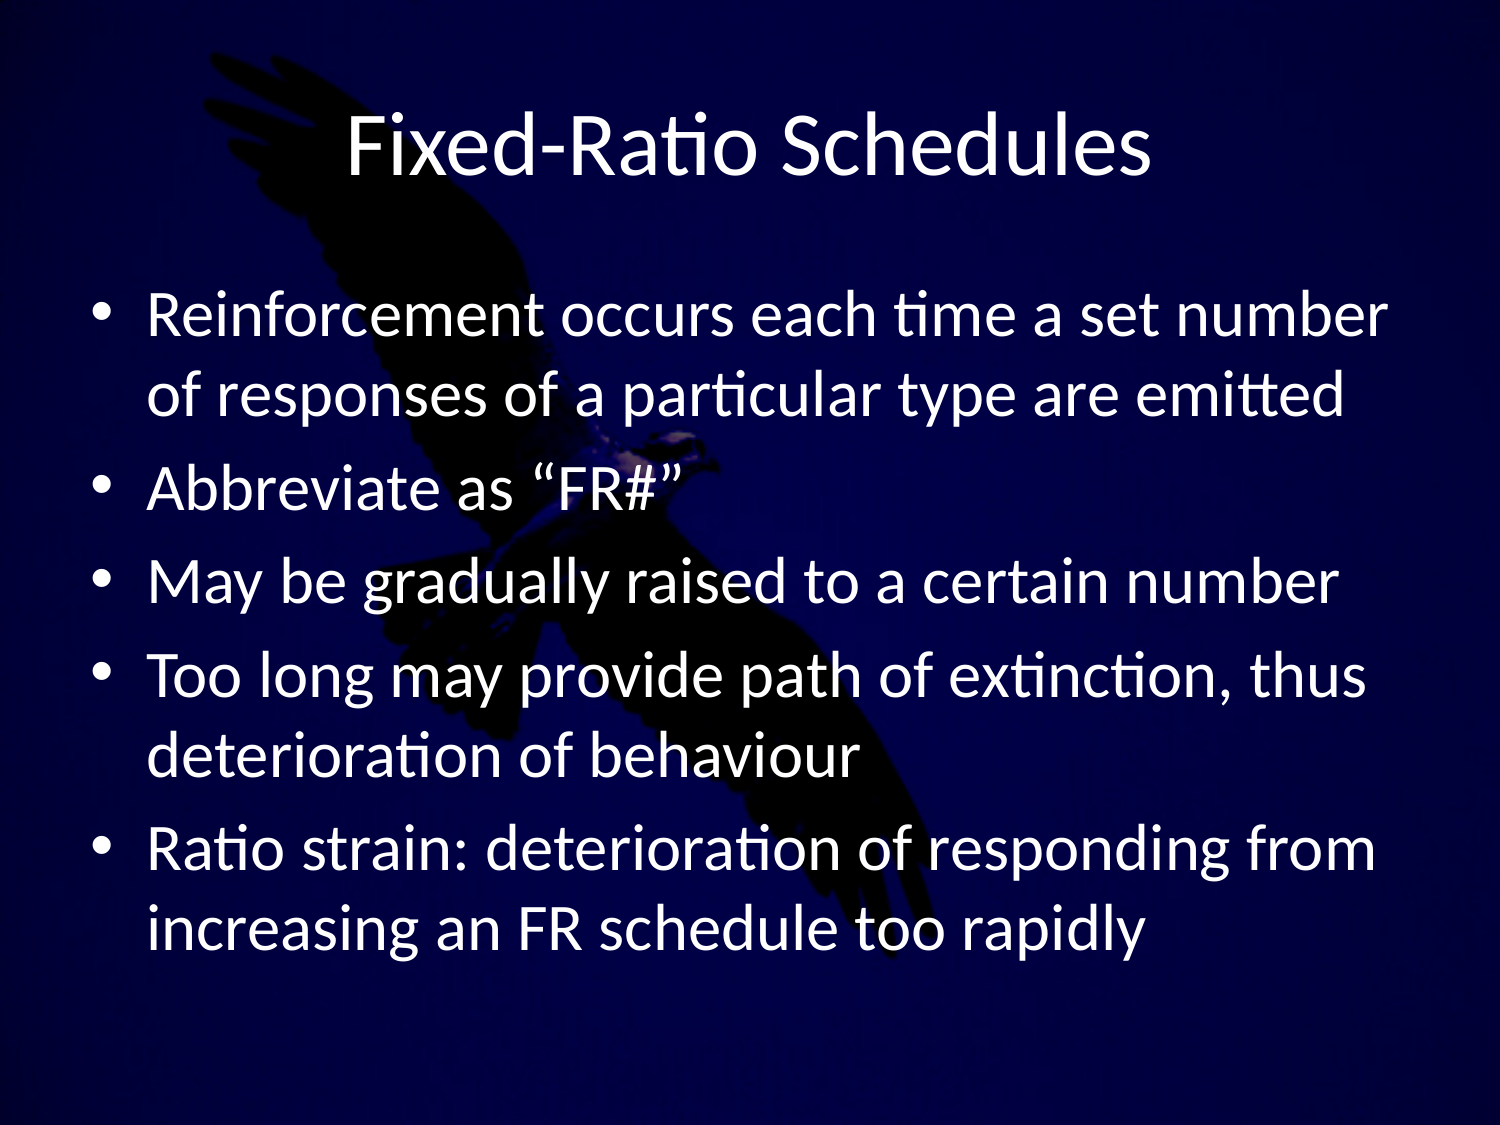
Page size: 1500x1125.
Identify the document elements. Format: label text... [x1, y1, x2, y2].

picture [0, 0, 1500, 1125]
title Fixed-Ratio Schedules [75, 45, 1425, 233]
list Reinforcement occurs each time a set number of responses of a particular type are emitted Abbreviate as “FR#” May be gradually raised to a certain number Too long may provide path of extinction, thus deterioration of behaviour Ratio strain: deterioration of responding from increasing an FR schedule too rapidly [75, 262, 1425, 1005]
